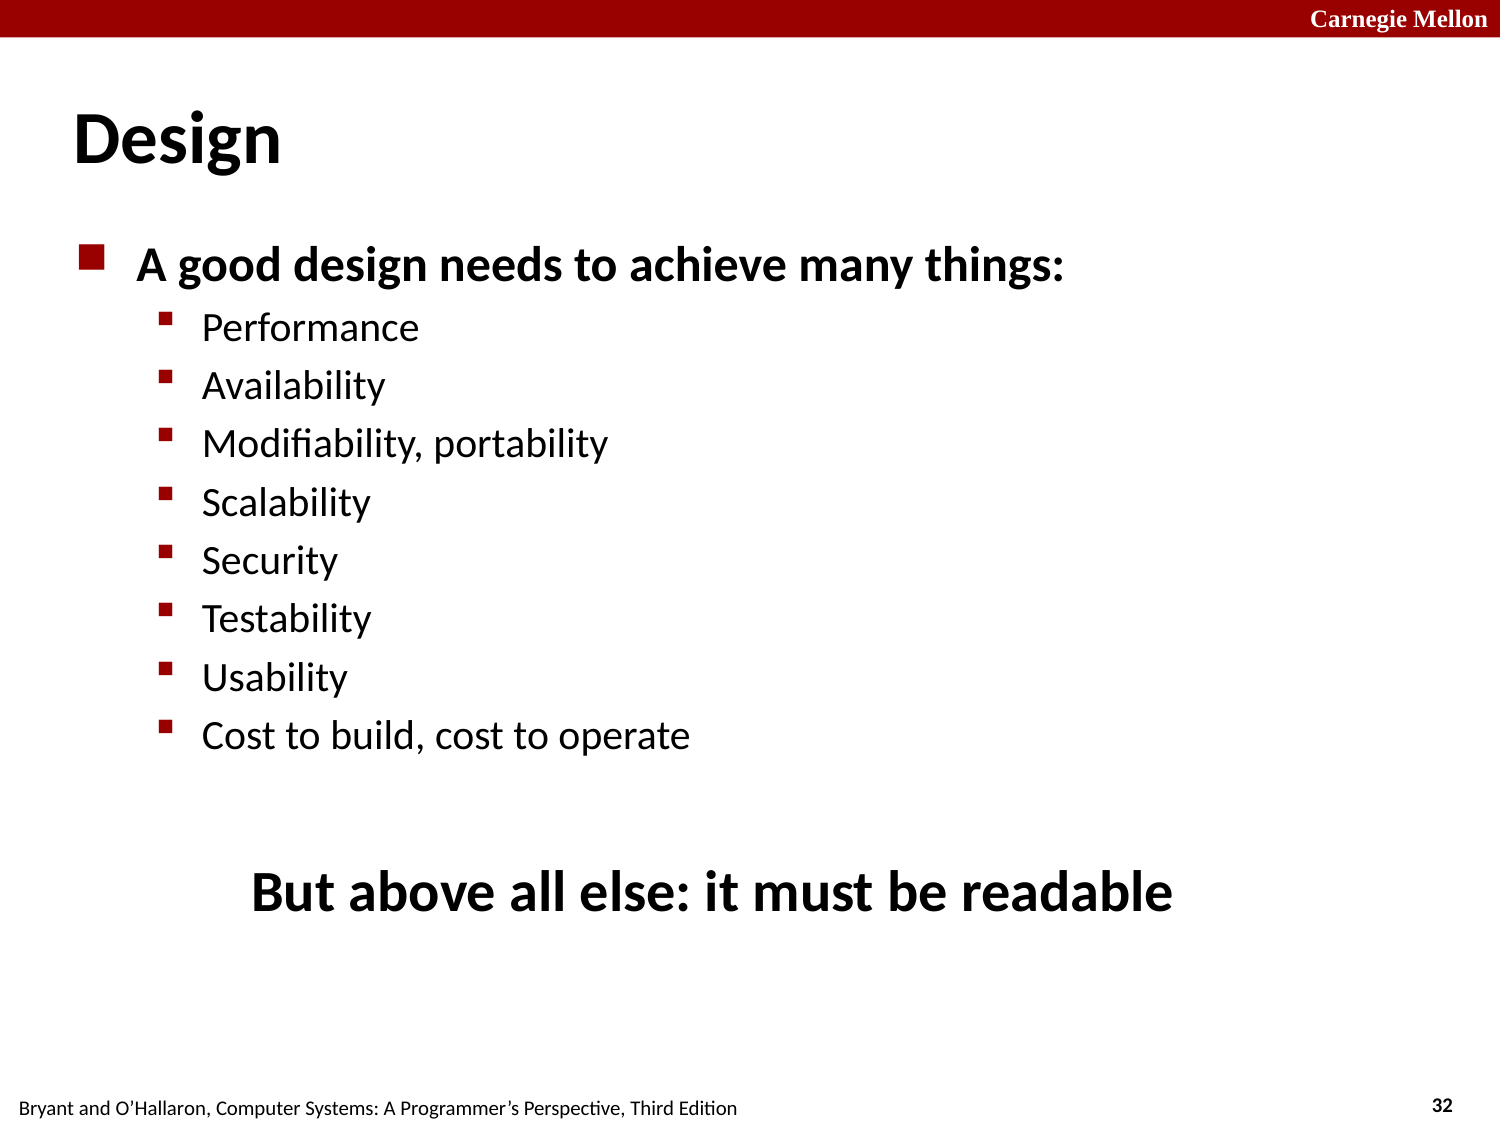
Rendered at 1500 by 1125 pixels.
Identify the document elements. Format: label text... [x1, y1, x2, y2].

list A good design needs to achieve many things: Performance Availability Modifiability, portability Scalability Security Testability Usability Cost to build, cost to operate [64, 223, 1361, 1040]
title Design [58, 71, 1305, 197]
text_box But above all else: it must be readable [236, 846, 1190, 931]
